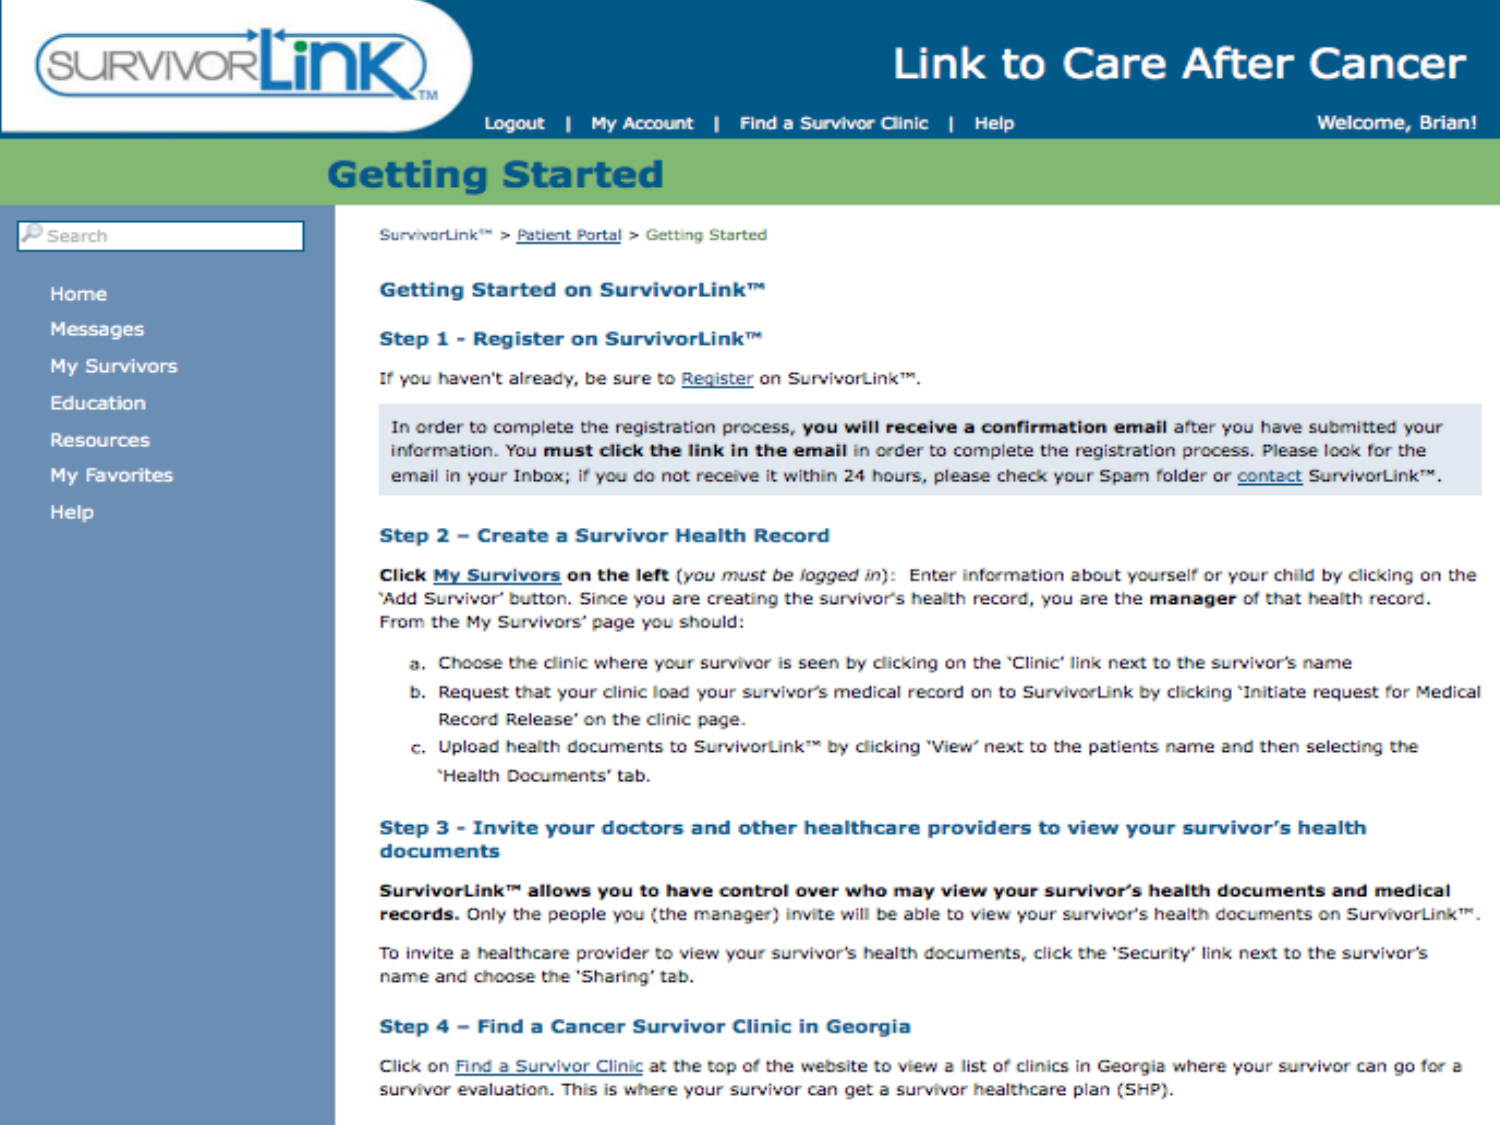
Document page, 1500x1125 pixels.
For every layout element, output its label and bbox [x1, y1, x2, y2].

list [0, 0, 1500, 1125]
